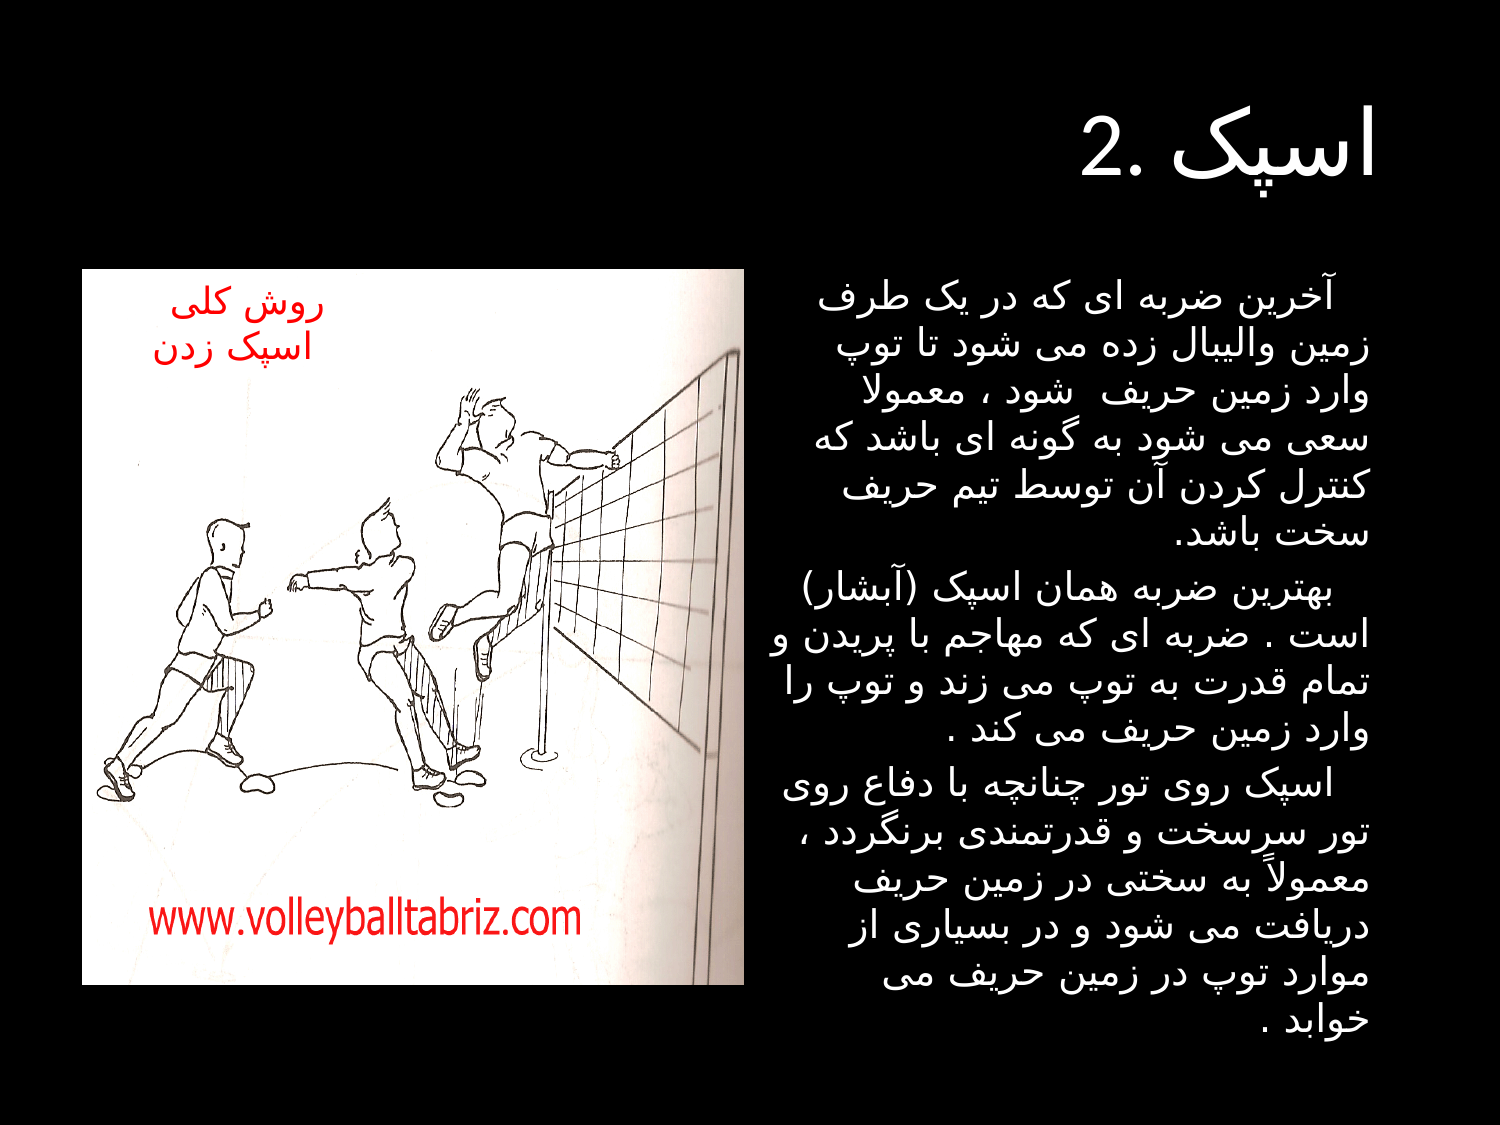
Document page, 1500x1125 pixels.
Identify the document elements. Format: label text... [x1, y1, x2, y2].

list آخرین ضربه ای که در یک طرف زمین والیبال زده می شود تا توپ وارد زمین حریف شود ، معمولا سعی می شود به گونه ای باشد که کنترل کردن آن توسط تیم حریف سخت باشد. بهترین ضربه همان اسپک (آبشار) است . ضربه ای که مهاجم با پریدن و تمام قدرت به توپ می زند و توپ را وارد زمین حریف می کند . اسپک روی تور چنانچه با دفاع روی تور سرسخت و قدرتمندی برنگردد ، معمولاً به سختی در زمین حریف دریافت می شود و در بسیاری از موارد توپ در زمین حریف می خوابد . [750, 262, 1425, 1067]
title 2. اسپک [75, 45, 1425, 233]
picture [0, 0, 1500, 1125]
